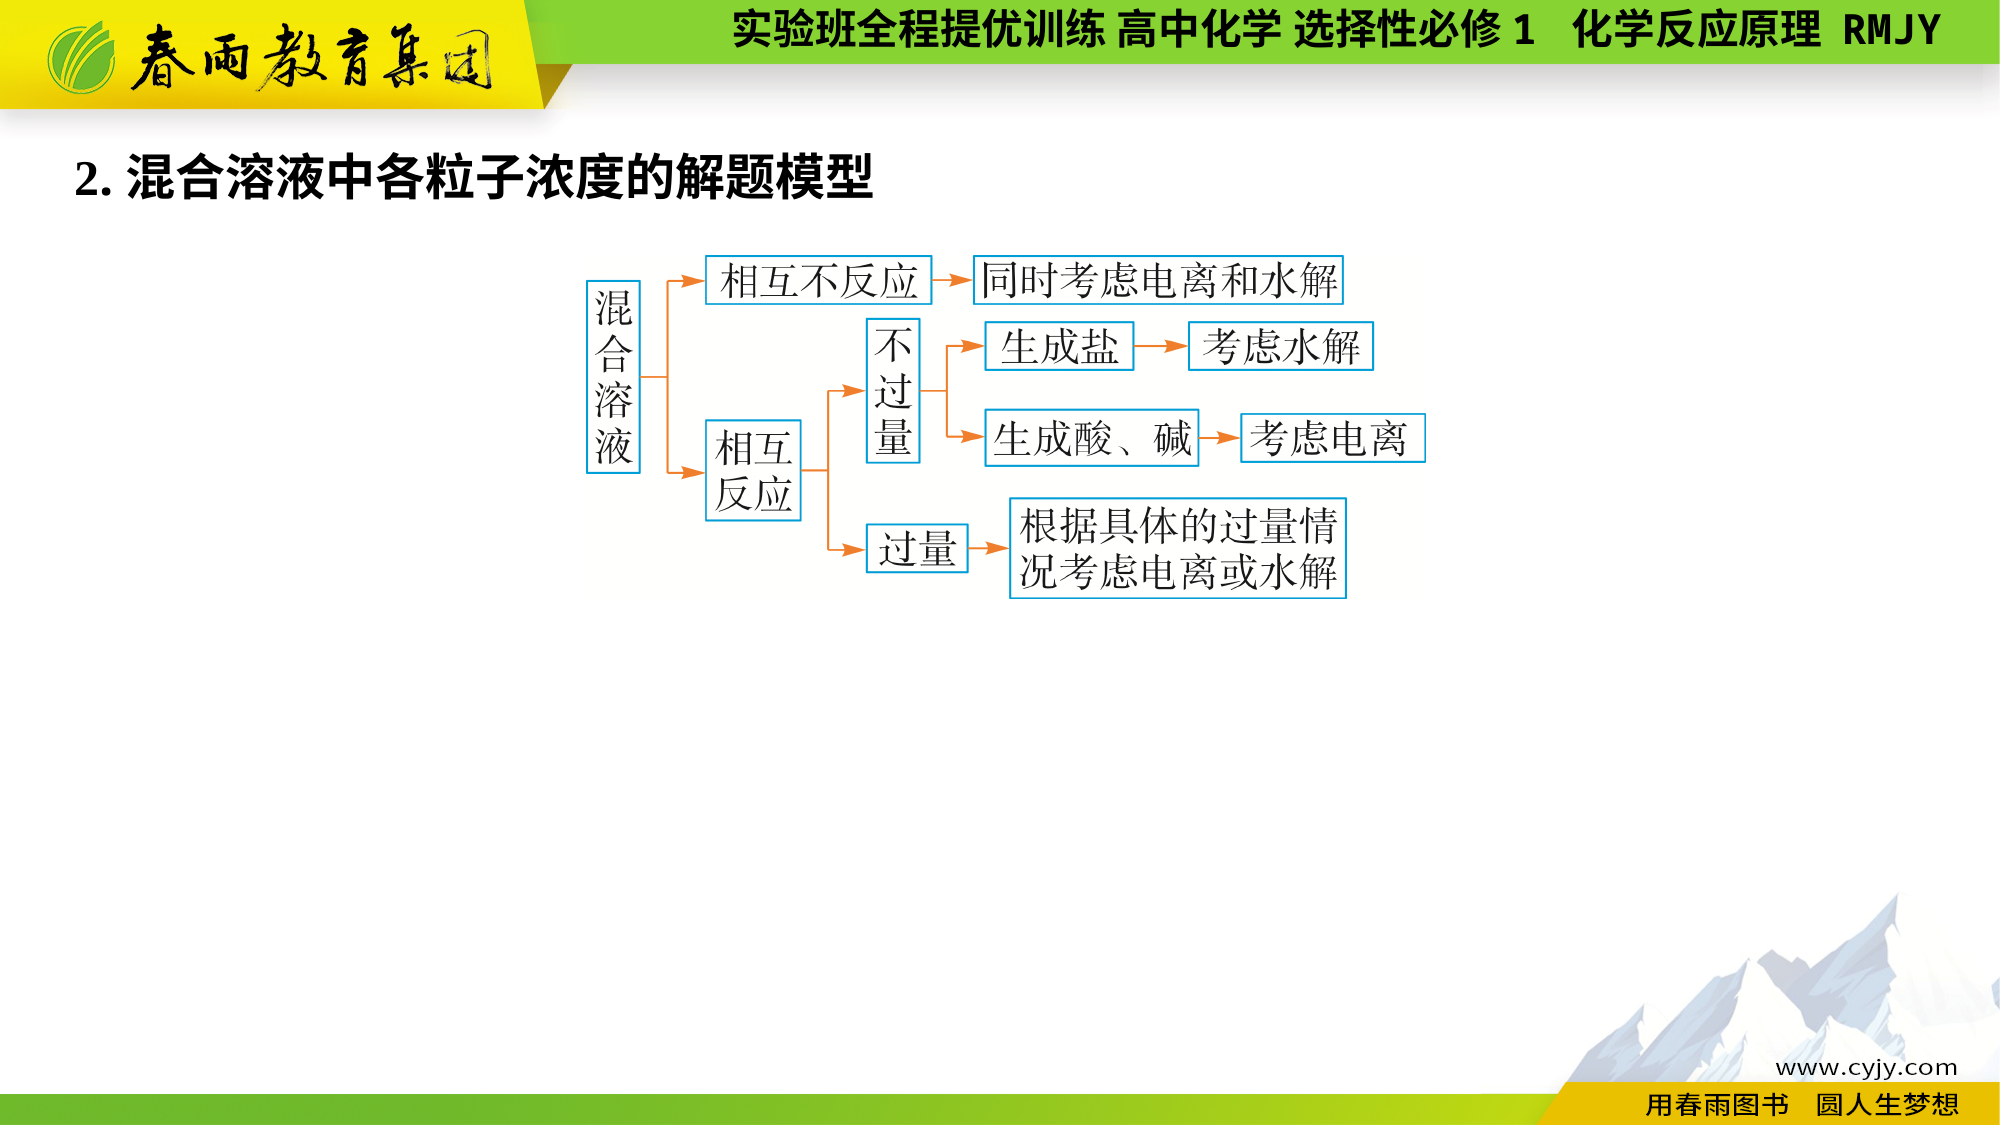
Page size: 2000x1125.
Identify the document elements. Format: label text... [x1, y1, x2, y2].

list 2.混合溶液中各粒子浓度的解题模型 [59, 0, 902, 502]
picture [0, 0, 2000, 1125]
picture [589, 283, 638, 471]
